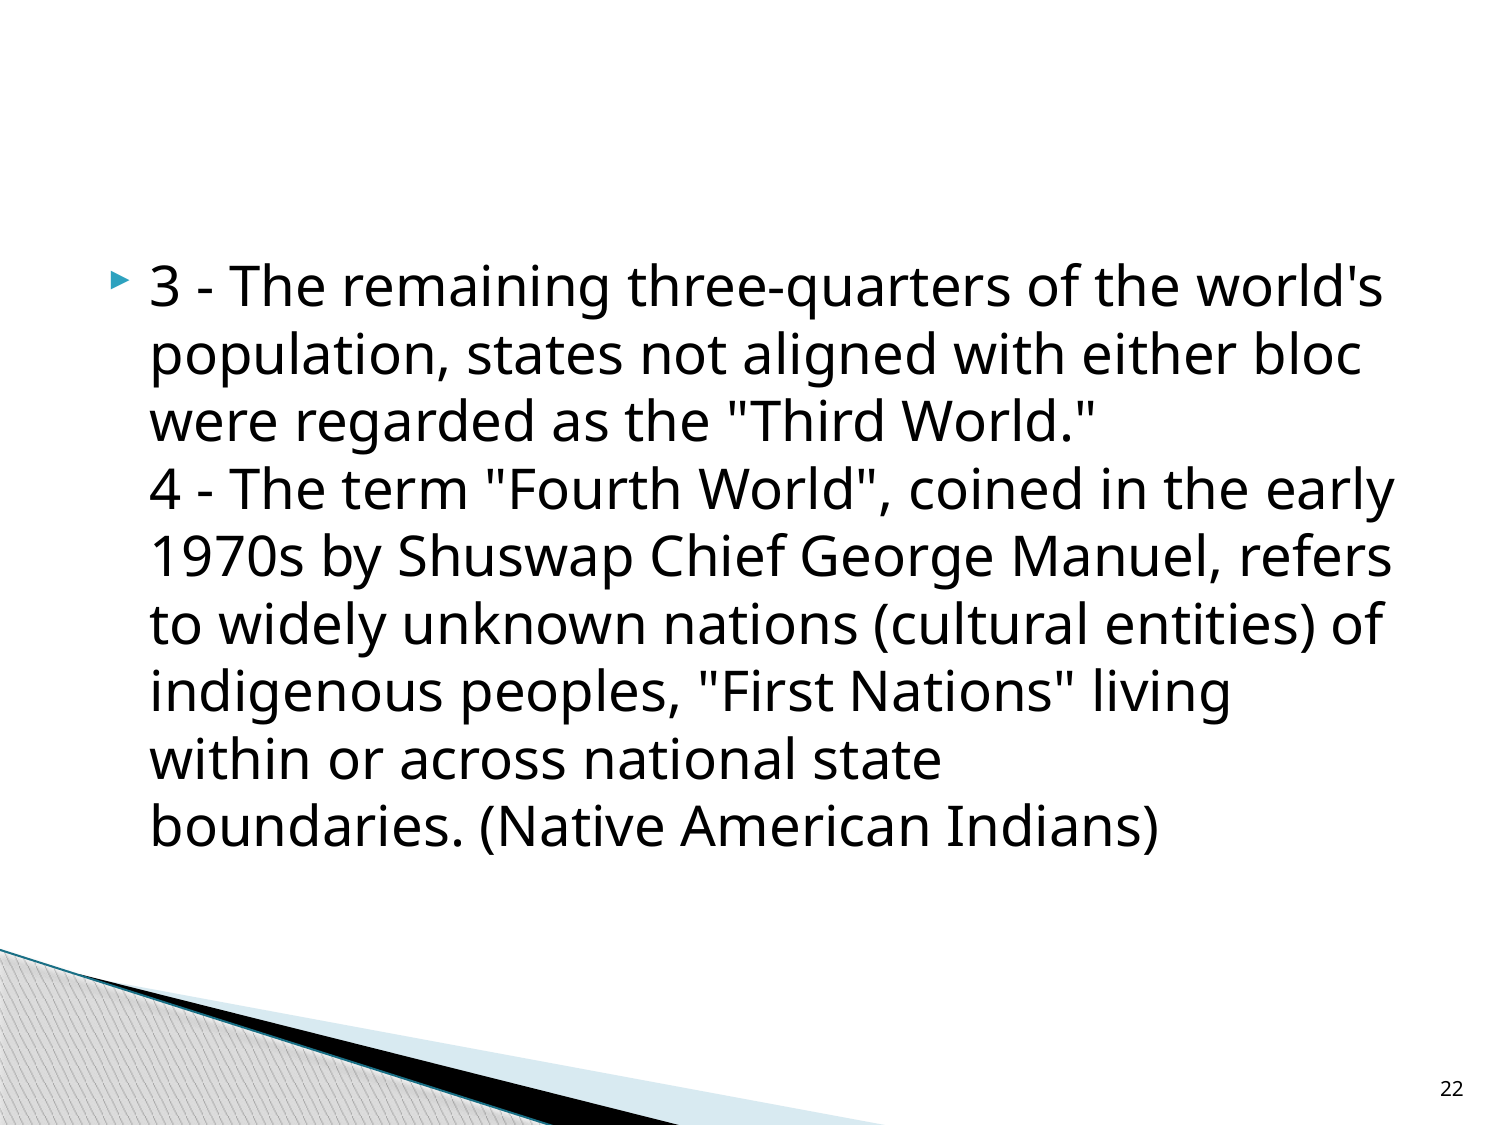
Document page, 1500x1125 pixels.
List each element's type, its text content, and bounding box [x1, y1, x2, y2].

slide_number 22 [1418, 1051, 1479, 1112]
list 3 - The remaining three-quarters of the world's population, states not aligned with either bloc were regarded as the "Third World." 4 - The term "Fourth World", coined in the early 1970s by Shuswap Chief George Manuel, refers to widely unknown nations (cultural entities) of indigenous peoples, "First Nations" living within or across national state boundaries. (Native American Indians) [75, 243, 1425, 986]
